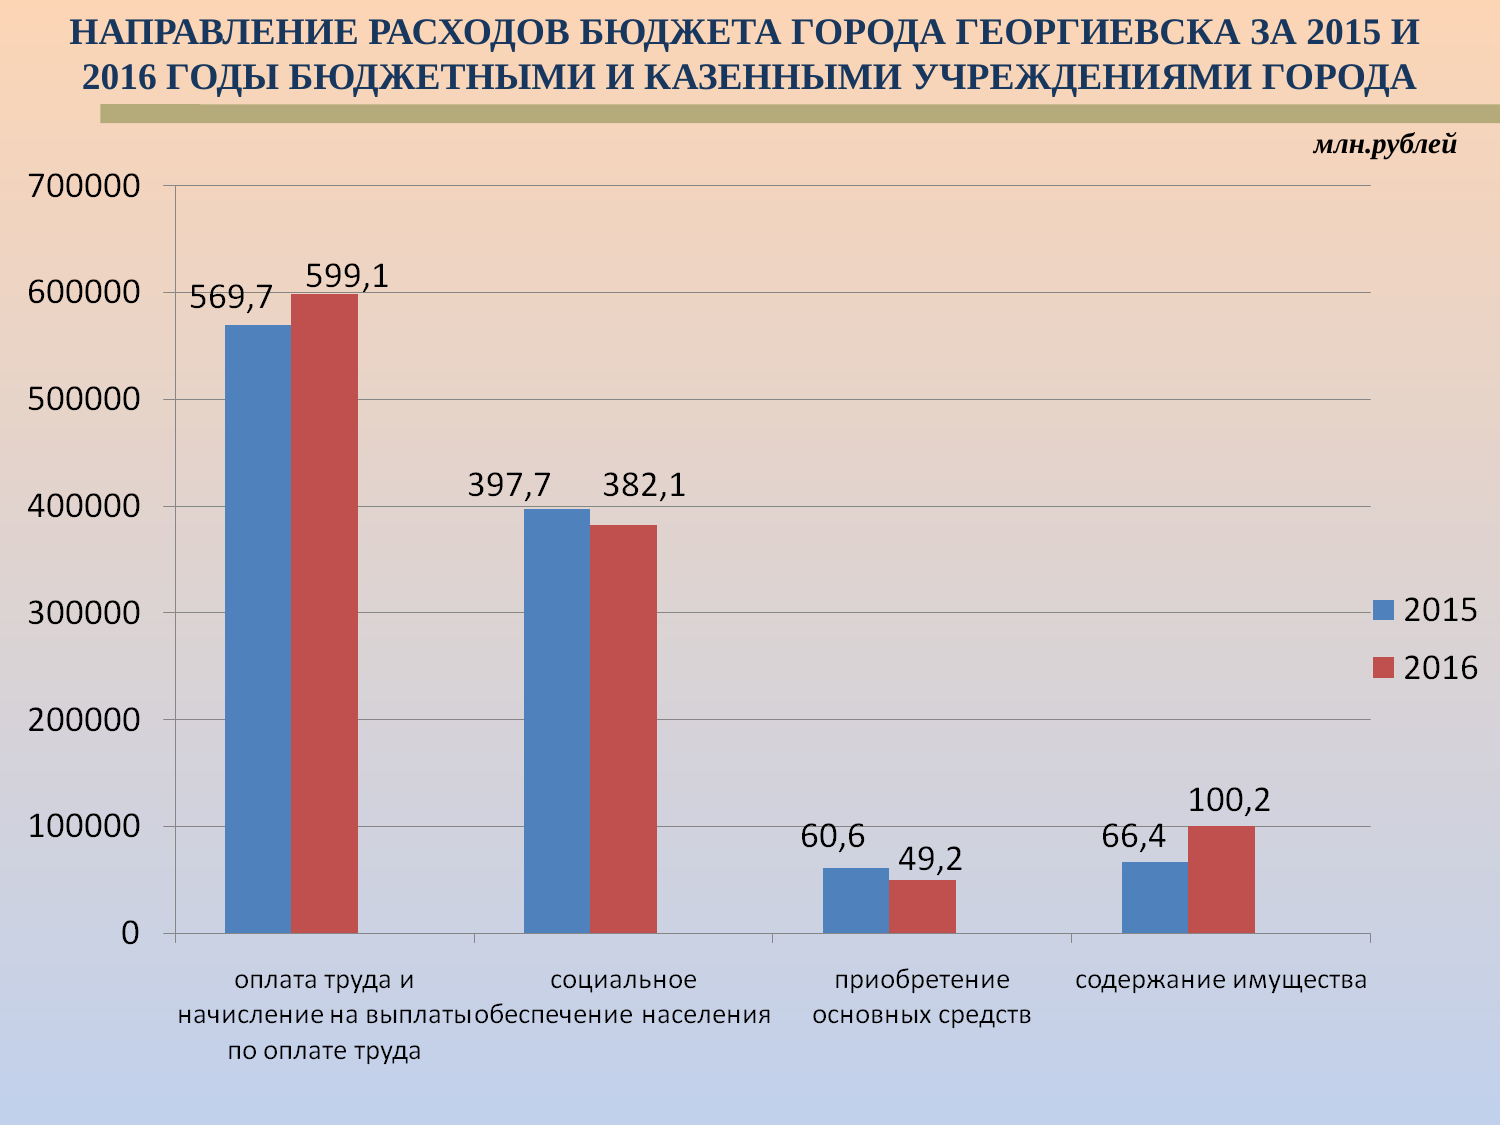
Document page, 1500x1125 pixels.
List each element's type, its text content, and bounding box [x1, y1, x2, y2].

text_box млн.рублей [1299, 120, 1500, 152]
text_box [0, 152, 1500, 1125]
text_box НАПРАВЛЕНИЕ РАСХОДОВ БЮДЖЕТА ГОРОДА ГЕОРГИЕВСКА ЗА 2015 И 2016 ГОДЫ БЮДЖЕТНЫМИ И КАЗЕННЫМИ УЧРЕЖДЕНИЯМИ ГОРОДА [0, 0, 1500, 105]
